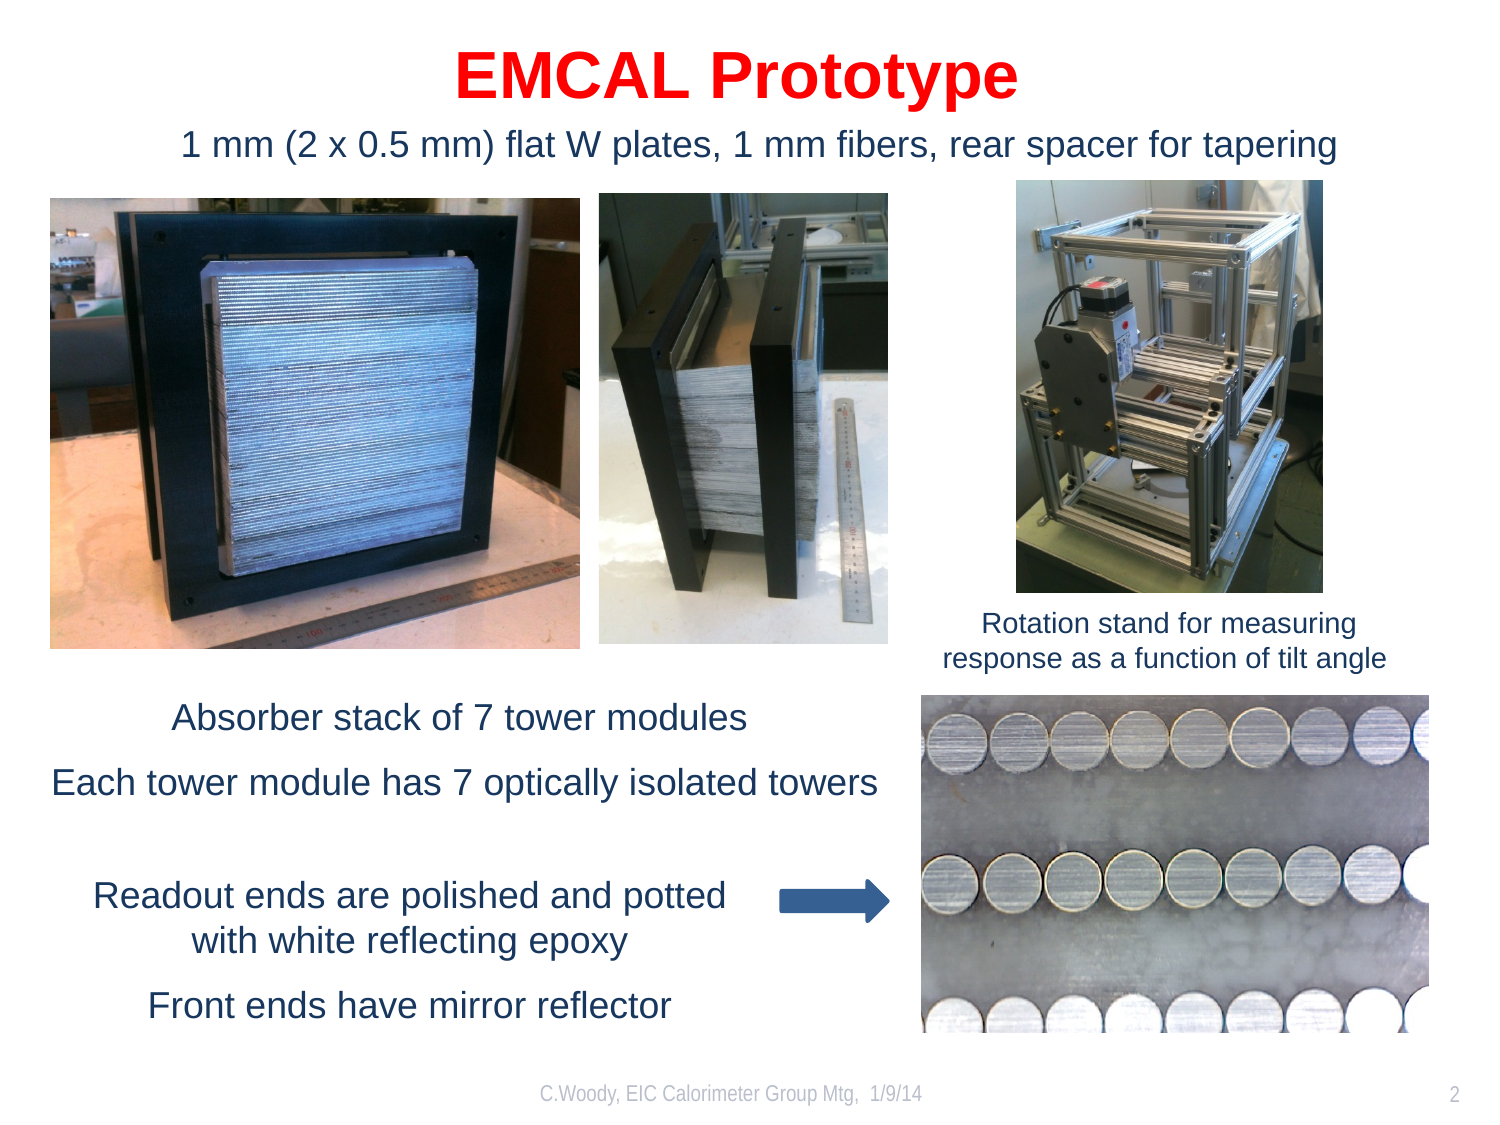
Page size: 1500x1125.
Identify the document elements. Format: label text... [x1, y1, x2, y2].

picture [921, 694, 1429, 1033]
text_box Absorber stack of 7 tower modules Each tower module has 7 optically isolated towers [20, 685, 899, 811]
text_box 1 mm (2 x 0.5 mm) flat W plates, 1 mm fibers, rear spacer for tapering [75, 112, 1445, 173]
title EMCAL Prototype [62, 24, 1413, 120]
picture [49, 198, 580, 649]
footer C.Woody, EIC Calorimeter Group Mtg, 1/9/14 [450, 1072, 1013, 1113]
text_box Rotation stand for measuring response as a function of tilt angle [912, 597, 1427, 682]
text_box [779, 879, 890, 923]
picture [1016, 180, 1323, 594]
slide_number 2 [1125, 1074, 1475, 1113]
text_box Readout ends are polished and potted with white reflecting epoxy Front ends have mirror reflector [60, 863, 760, 1034]
picture [598, 193, 889, 644]
